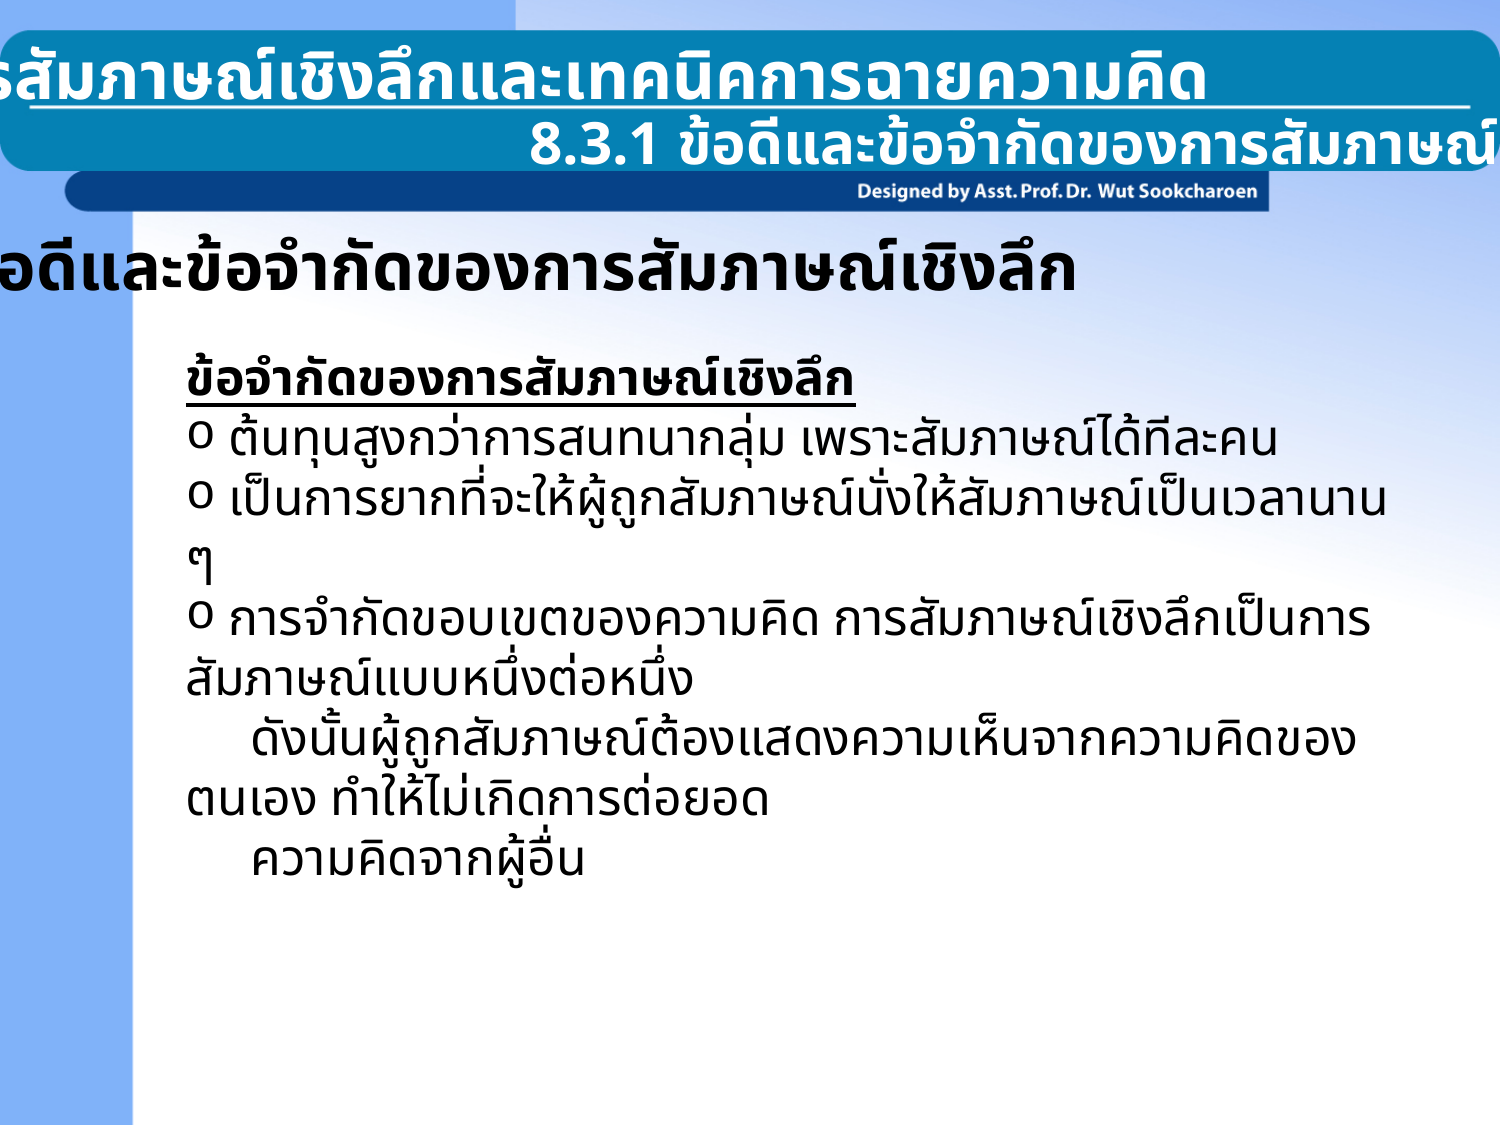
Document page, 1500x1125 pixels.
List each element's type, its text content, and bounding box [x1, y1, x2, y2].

text_box ข้อจำกัดของการสัมภาษณ์เชิงลึก ต้นทุนสูงกว่าการสนทนากลุ่ม เพราะสัมภาษณ์ได้ทีละคน เป็นการยากที่จะให้ผู้ถูกสัมภาษณ์นั่งให้สัมภาษณ์เป็นเวลานาน ๆ การจำกัดขอบเขตของความคิด การสัมภาษณ์เชิงลึกเป็นการสัมภาษณ์แบบหนึ่งต่อหนึ่ง ดังนั้นผู้ถูกสัมภาษณ์ต้องแสดงความเห็นจากความคิดของตนเอง ทำให้ไม่เกิดการต่อยอด ความคิดจากผู้อื่น [171, 338, 1424, 893]
text_box ข้อดีและข้อจำกัดของการสัมภาษณ์เชิงลึก [0, 216, 1094, 312]
picture [0, 0, 1500, 53]
text_box 8.3 การสัมภาษณ์เชิงลึกและเทคนิคการฉายความคิด [0, 25, 1226, 121]
picture [0, 149, 1500, 1125]
text_box 8.3.1 ข้อดีและข้อจำกัดของการสัมภาษณ์เชิงลึก [514, 98, 1500, 184]
